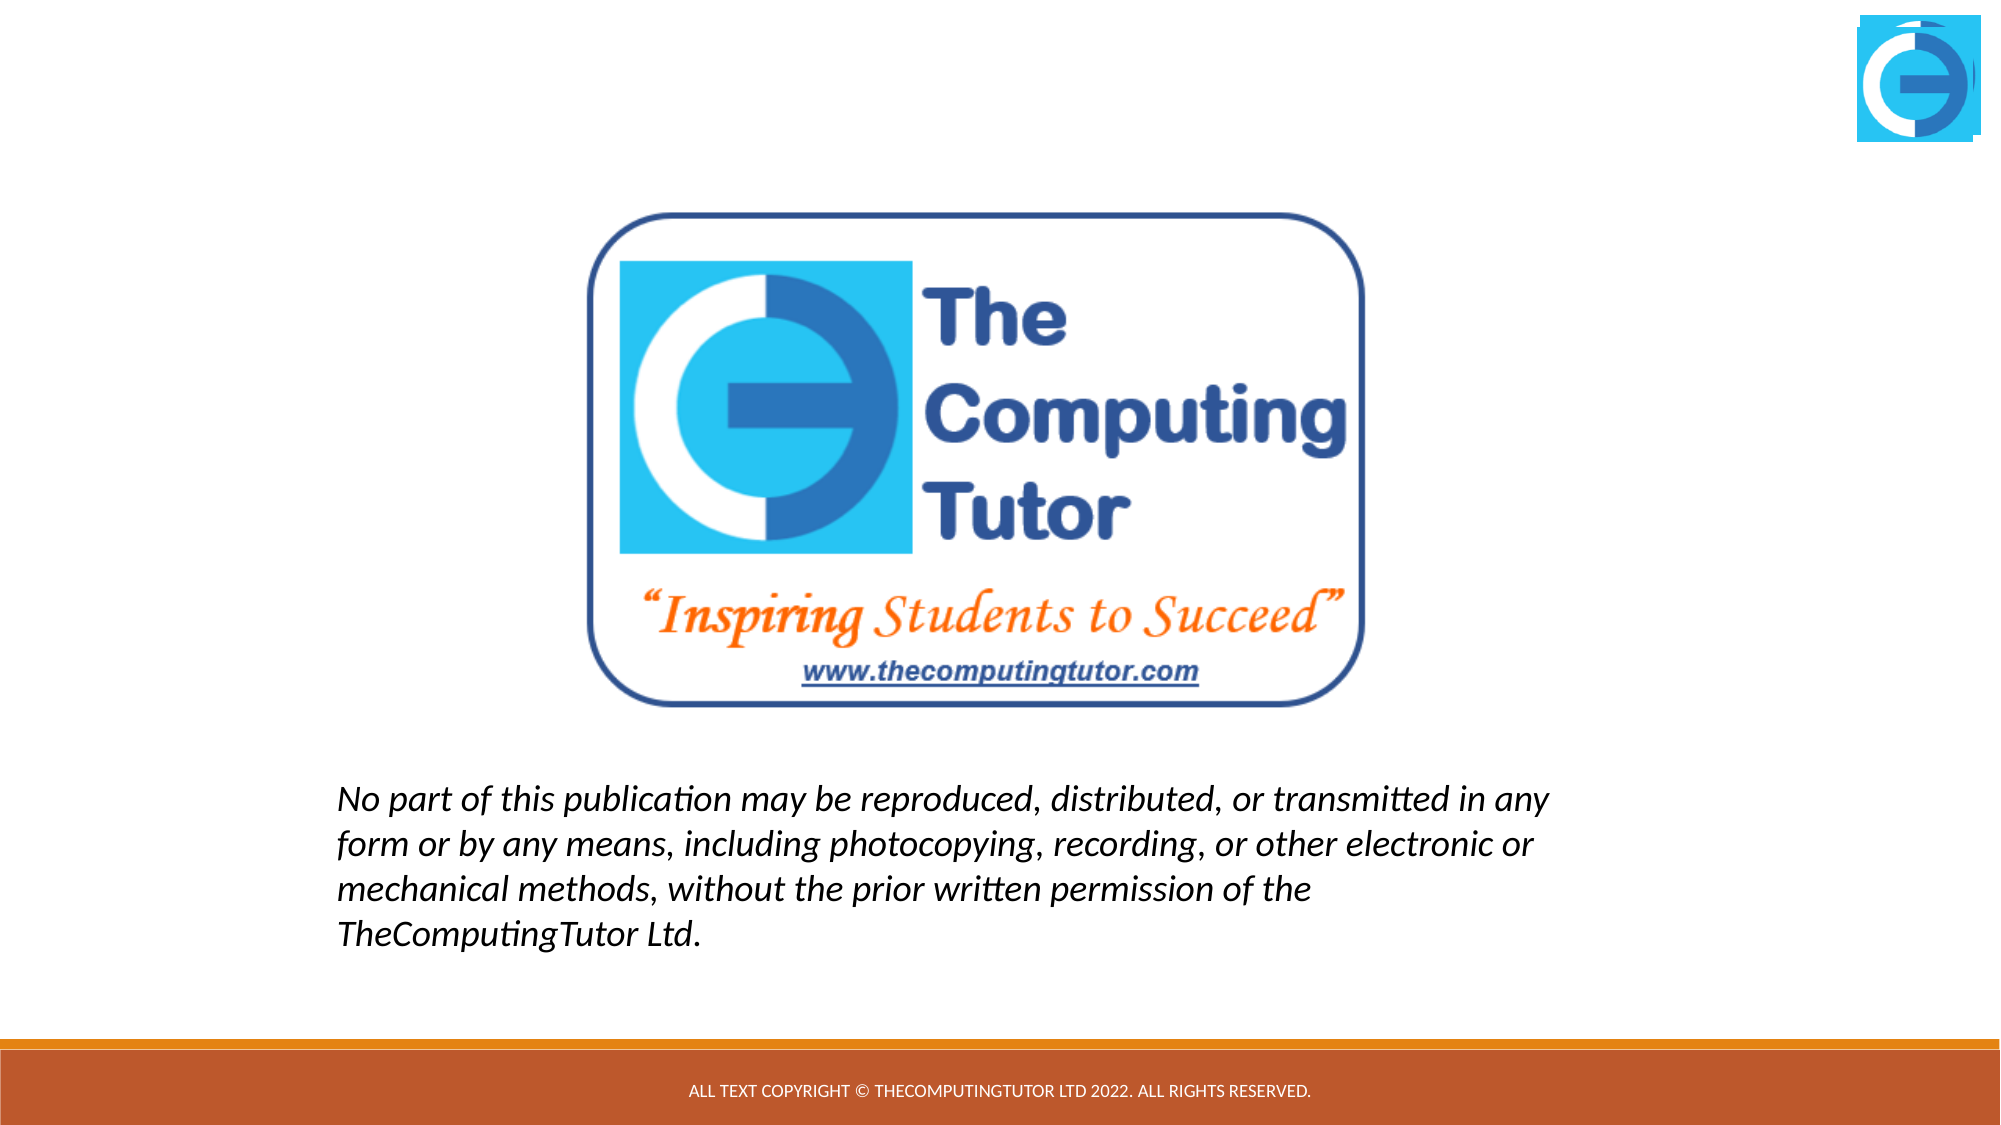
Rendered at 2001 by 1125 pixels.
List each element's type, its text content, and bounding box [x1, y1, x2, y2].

picture [1857, 15, 1981, 143]
footer All text copyright © TheComputingTutor Ltd 2022. All rights Reserved. [604, 1059, 1396, 1120]
picture [581, 207, 1371, 717]
text_box No part of this publication may be reproduced, distributed, or transmitted in any form or by any means, including photocopying, recording, or other electronic or mechanical methods, without the prior written permission of the TheComputingTutor Ltd. [322, 766, 1567, 1007]
